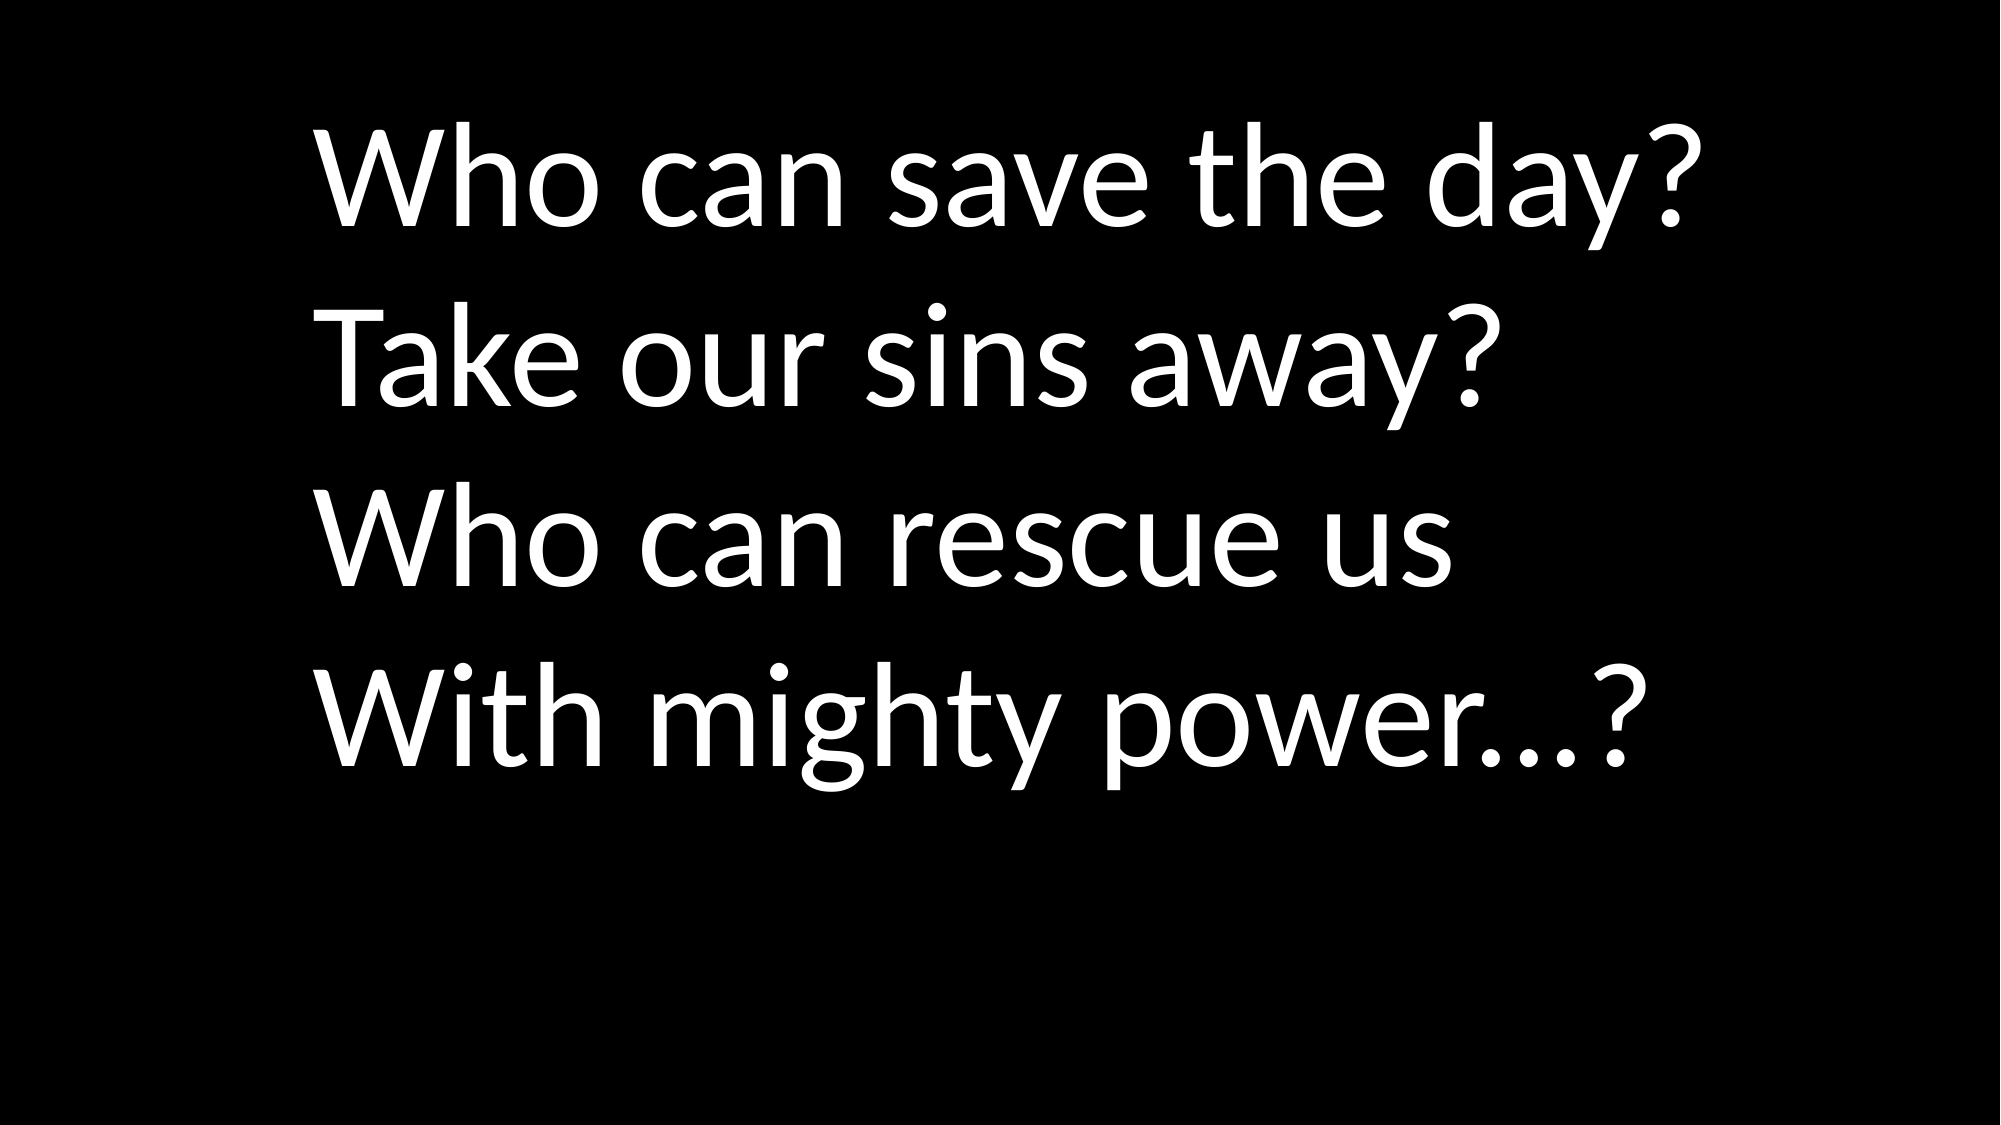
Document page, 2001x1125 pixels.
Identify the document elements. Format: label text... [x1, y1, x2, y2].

text_box Who can save the day? Take our sins away? Who can rescue us With mighty power...? [297, 69, 1773, 805]
